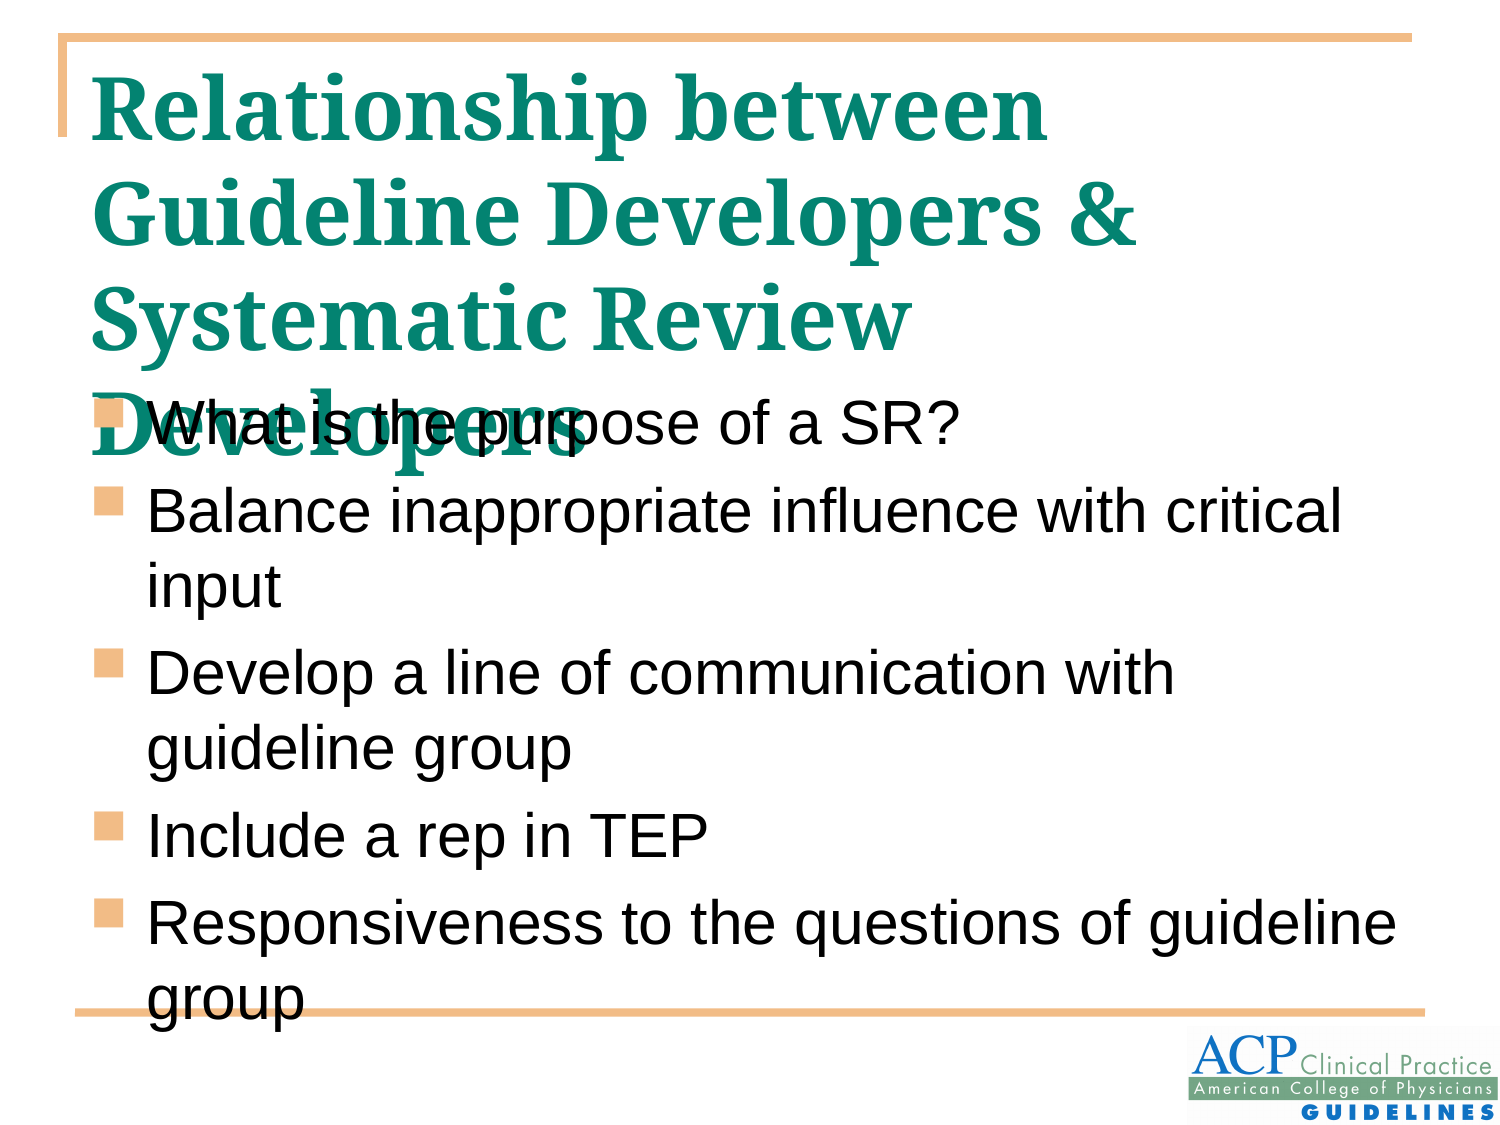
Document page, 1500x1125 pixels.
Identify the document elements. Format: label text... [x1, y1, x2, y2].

list What is the purpose of a SR? Balance inappropriate influence with critical input Develop a line of communication with guideline group Include a rep in TEP Responsiveness to the questions of guideline group [74, 374, 1426, 1006]
picture [1187, 1026, 1500, 1125]
title Relationship between Guideline Developers & Systematic Review Developers [74, 45, 1426, 233]
